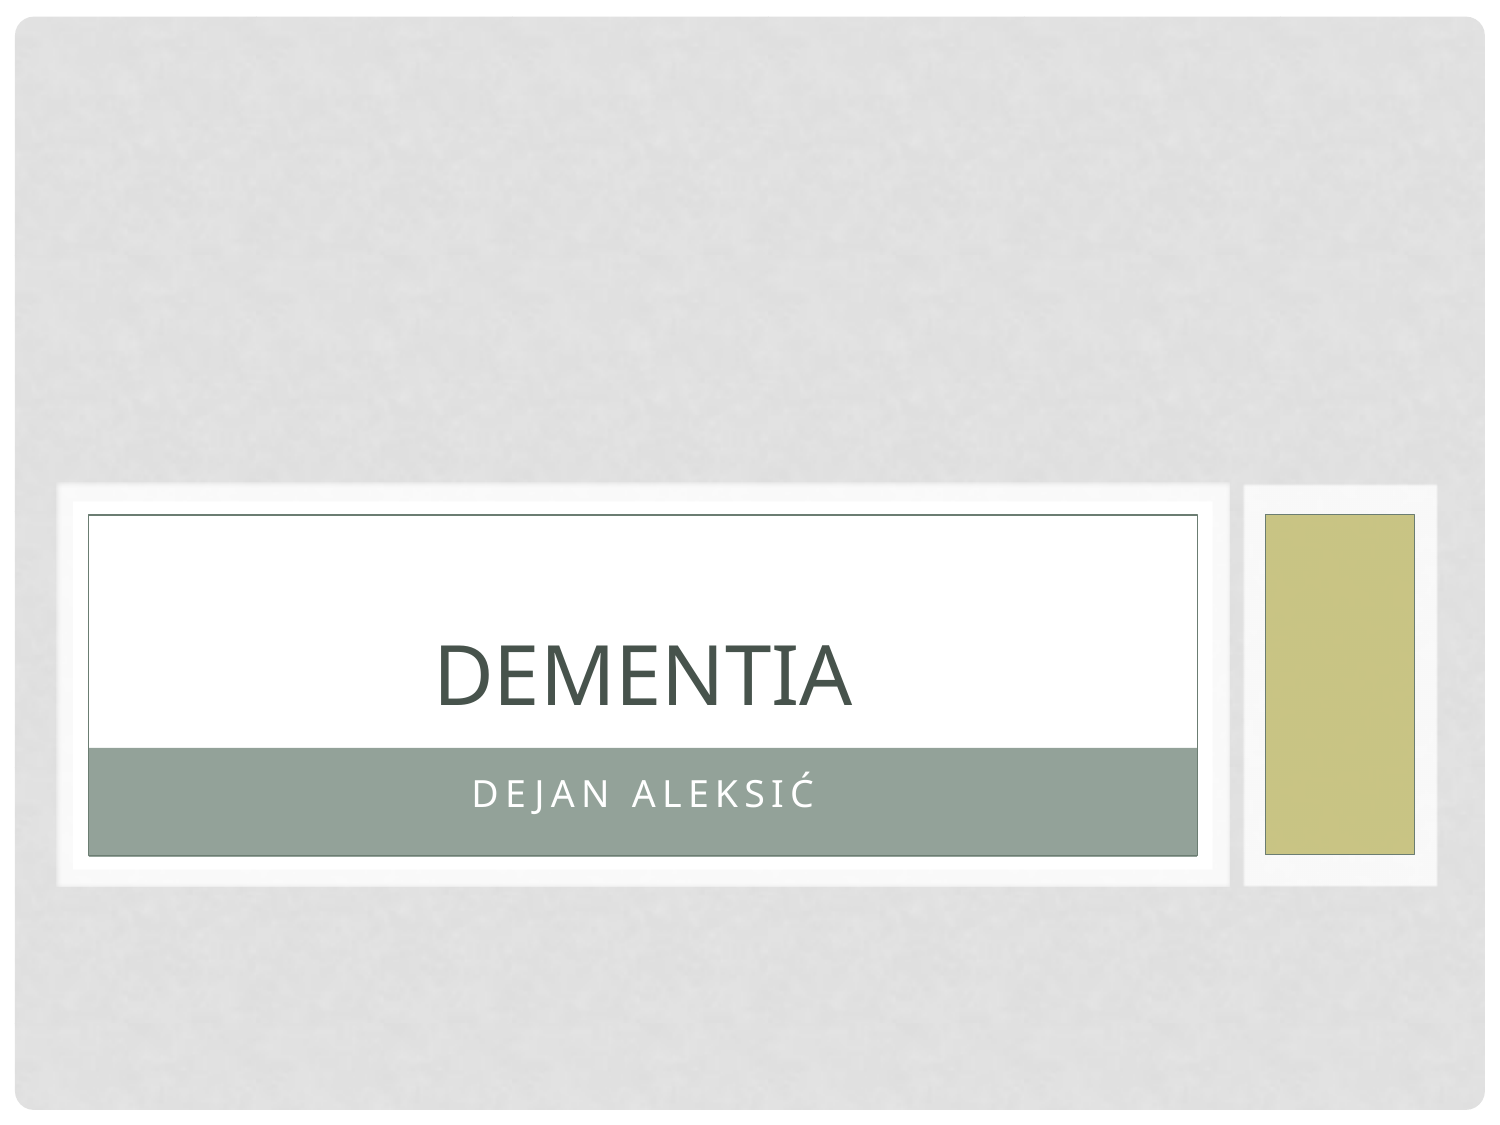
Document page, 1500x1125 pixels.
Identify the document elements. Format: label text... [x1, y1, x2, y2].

subtitle Dejan aleksić [105, 762, 1181, 838]
title Dementia [99, 529, 1187, 730]
